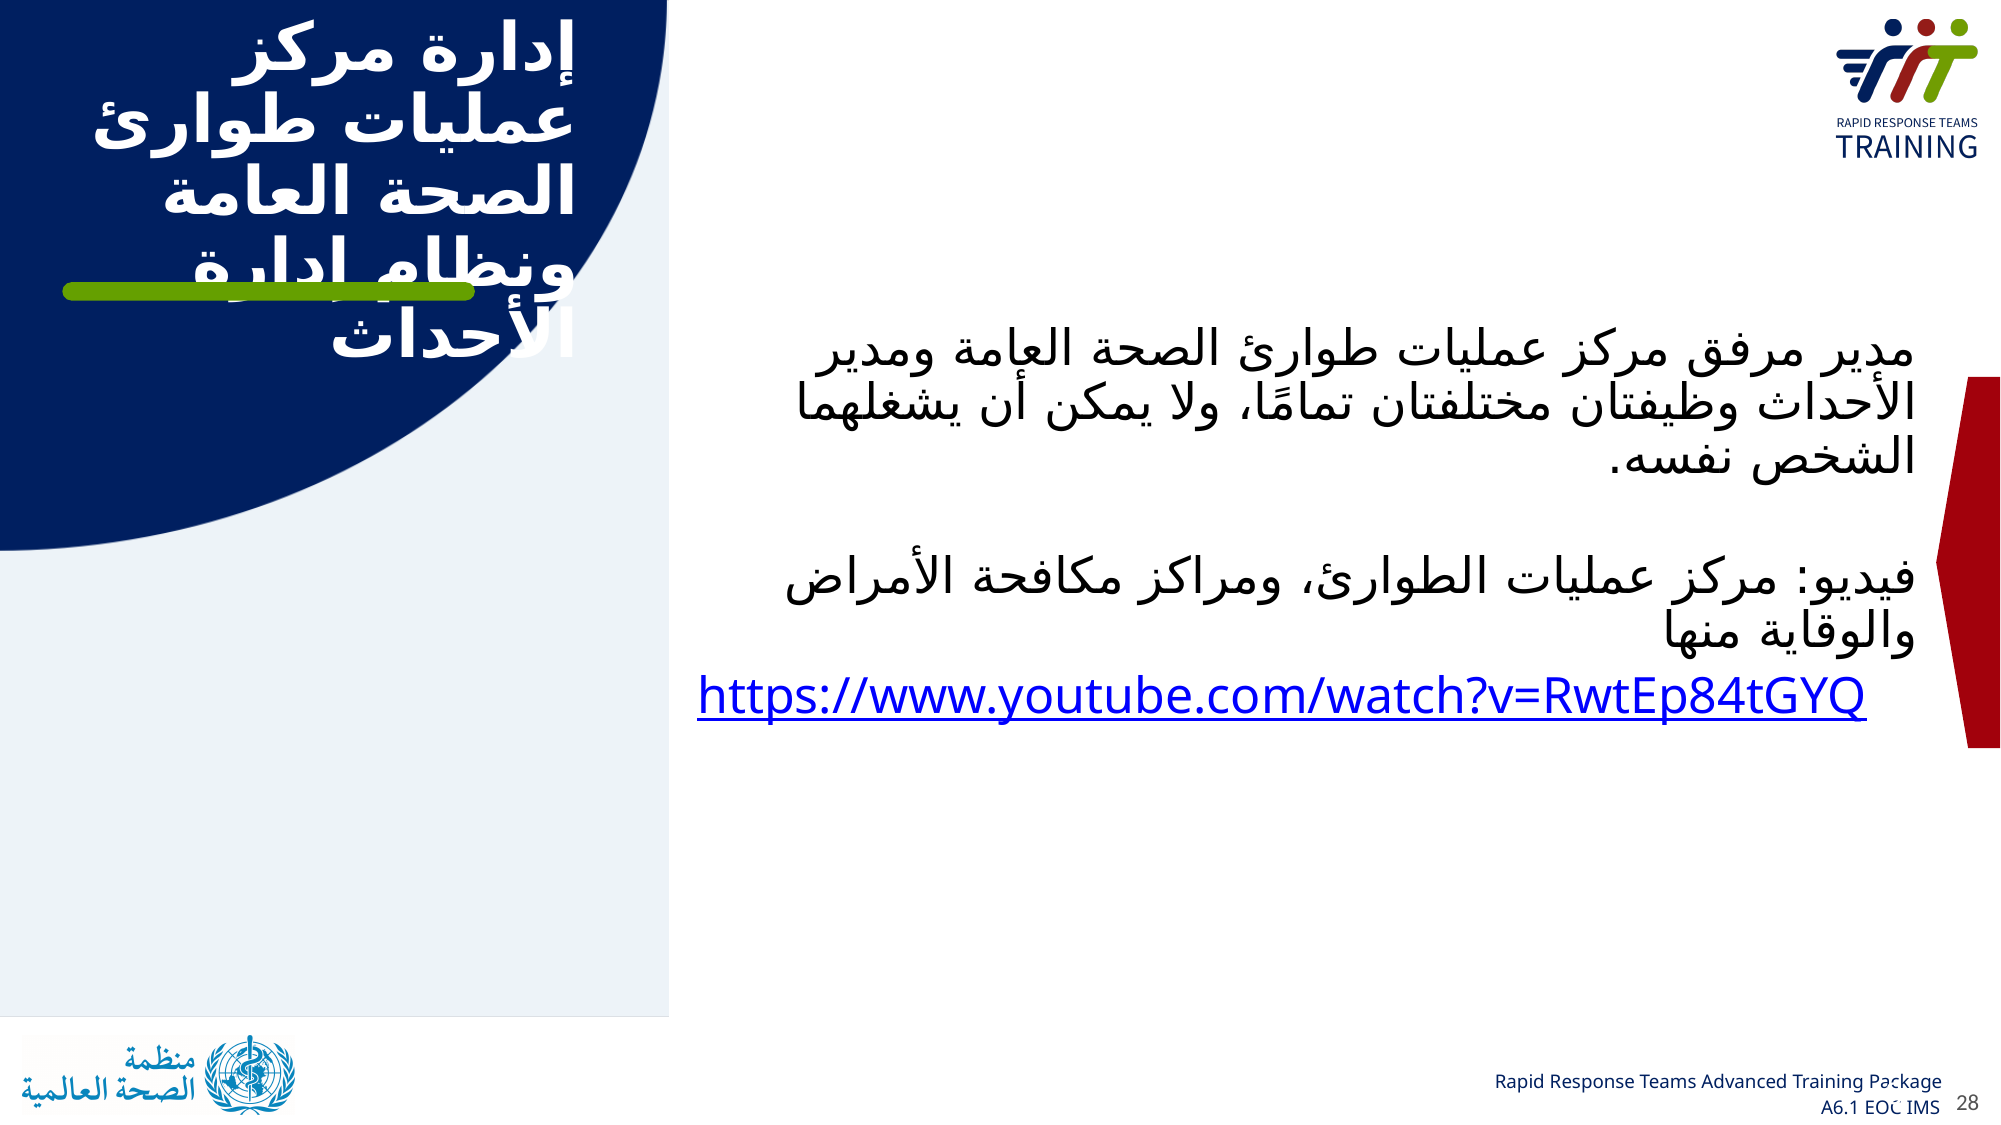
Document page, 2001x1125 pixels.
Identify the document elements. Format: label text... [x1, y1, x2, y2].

text_box [62, 282, 475, 301]
slide_number 28 [1882, 1037, 1930, 1092]
list مدير مرفق مركز عمليات طوارئ الصحة العامة ومدير الأحداث وظيفتان مختلفتان تمامًا، ولا يمكن أن يشغلهما الشخص نفسه. فيديو: مركز عمليات الطوارئ، ومراكز مكافحة الأمراض والوقاية منها https://www.youtube.com/watch?v=RwtEp84tGYQ [689, 129, 1926, 1040]
picture [22, 1035, 295, 1115]
title إدارة مركز عمليات طوارئ الصحة العامة ونظام إدارة الأحداث [50, 33, 587, 352]
picture [252, 1050, 258, 1059]
picture [1835, 19, 1978, 167]
picture [0, 0, 669, 1018]
